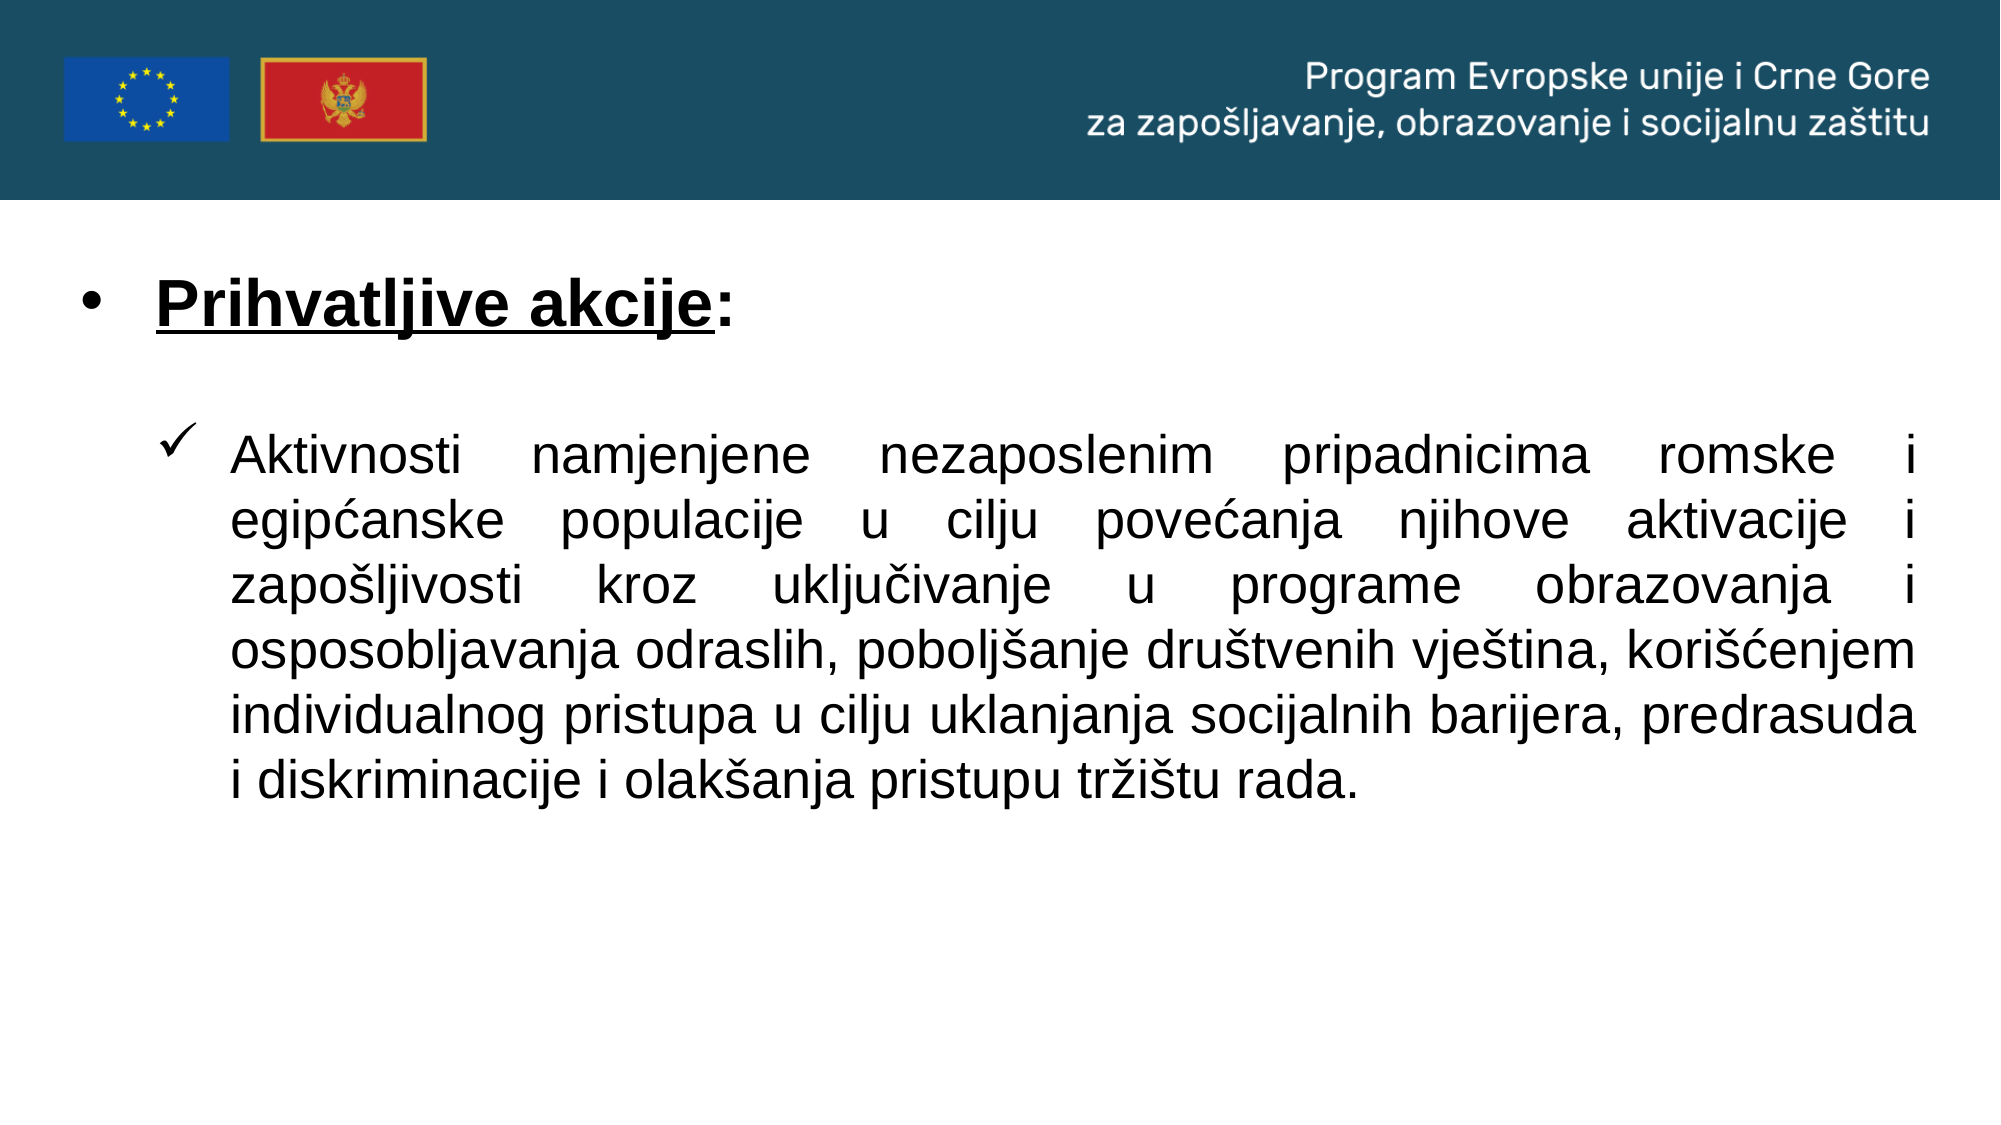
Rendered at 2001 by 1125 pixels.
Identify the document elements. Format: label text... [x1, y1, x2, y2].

picture [0, 0, 2000, 200]
text_box Prihvatljive akcije: Aktivnosti namjenjene nezaposlenim pripadnicima romske i egipćanske populacije u cilju povećanja njihove aktivacije i zapošljivosti kroz uključivanje u programe obrazovanja i osposobljavanja odraslih, poboljšanje društvenih vještina, korišćenjem individualnog pristupa u cilju uklanjanja socijalnih barijera, predrasuda i diskriminacije i olakšanja pristupu tržištu rada. [65, 252, 1935, 882]
